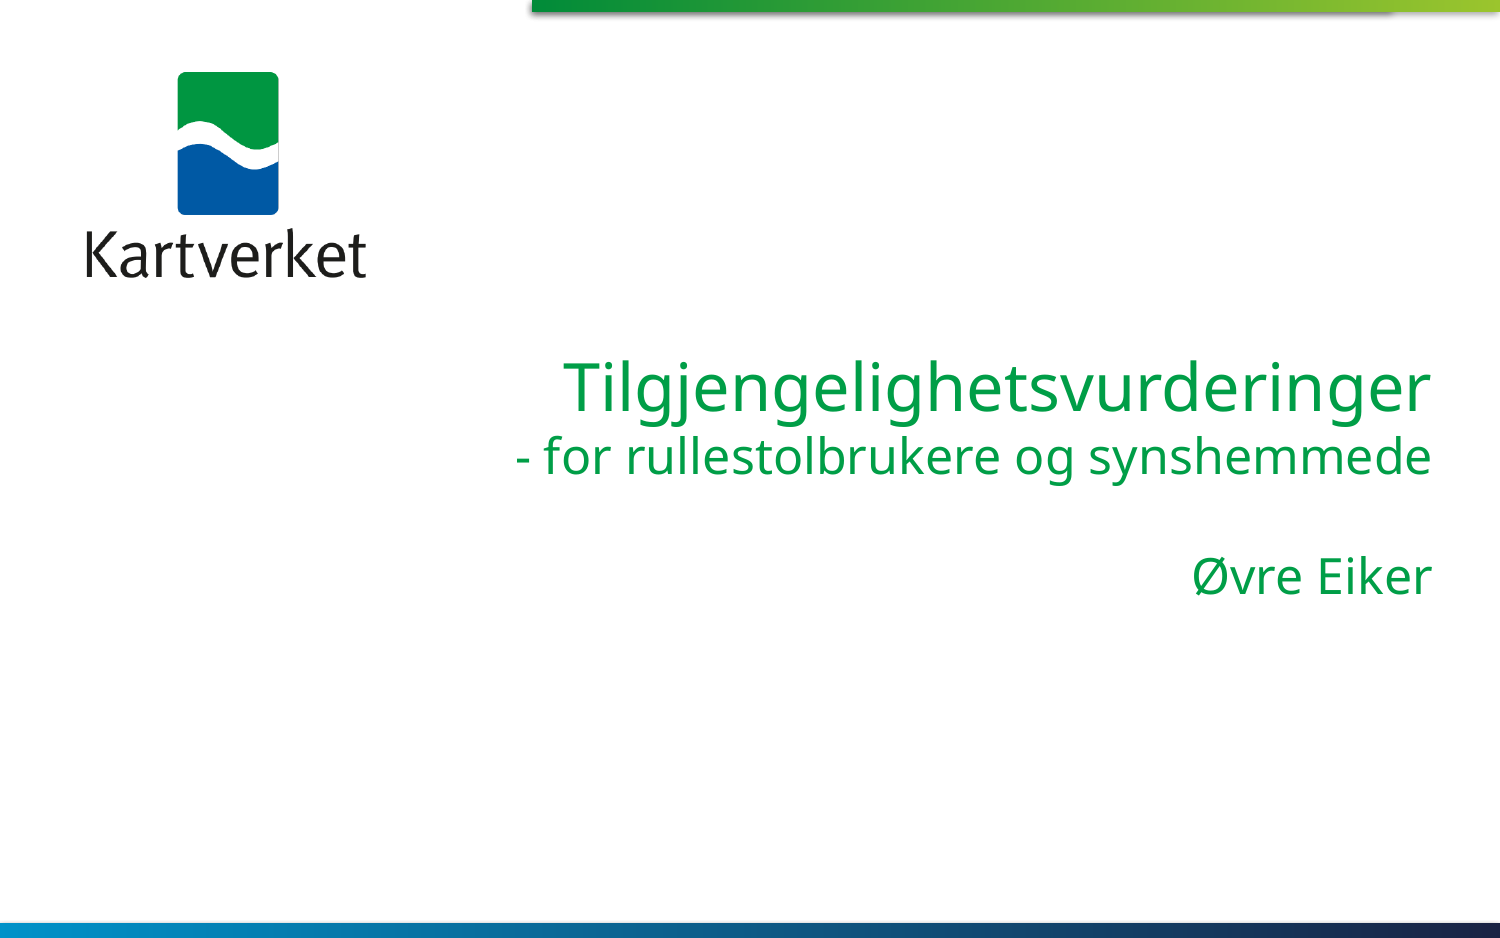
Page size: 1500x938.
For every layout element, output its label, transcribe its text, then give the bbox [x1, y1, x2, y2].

text_box Tilgjengelighetsvurderinger - for rullestolbrukere og synshemmede Øvre Eiker [66, 337, 1449, 613]
